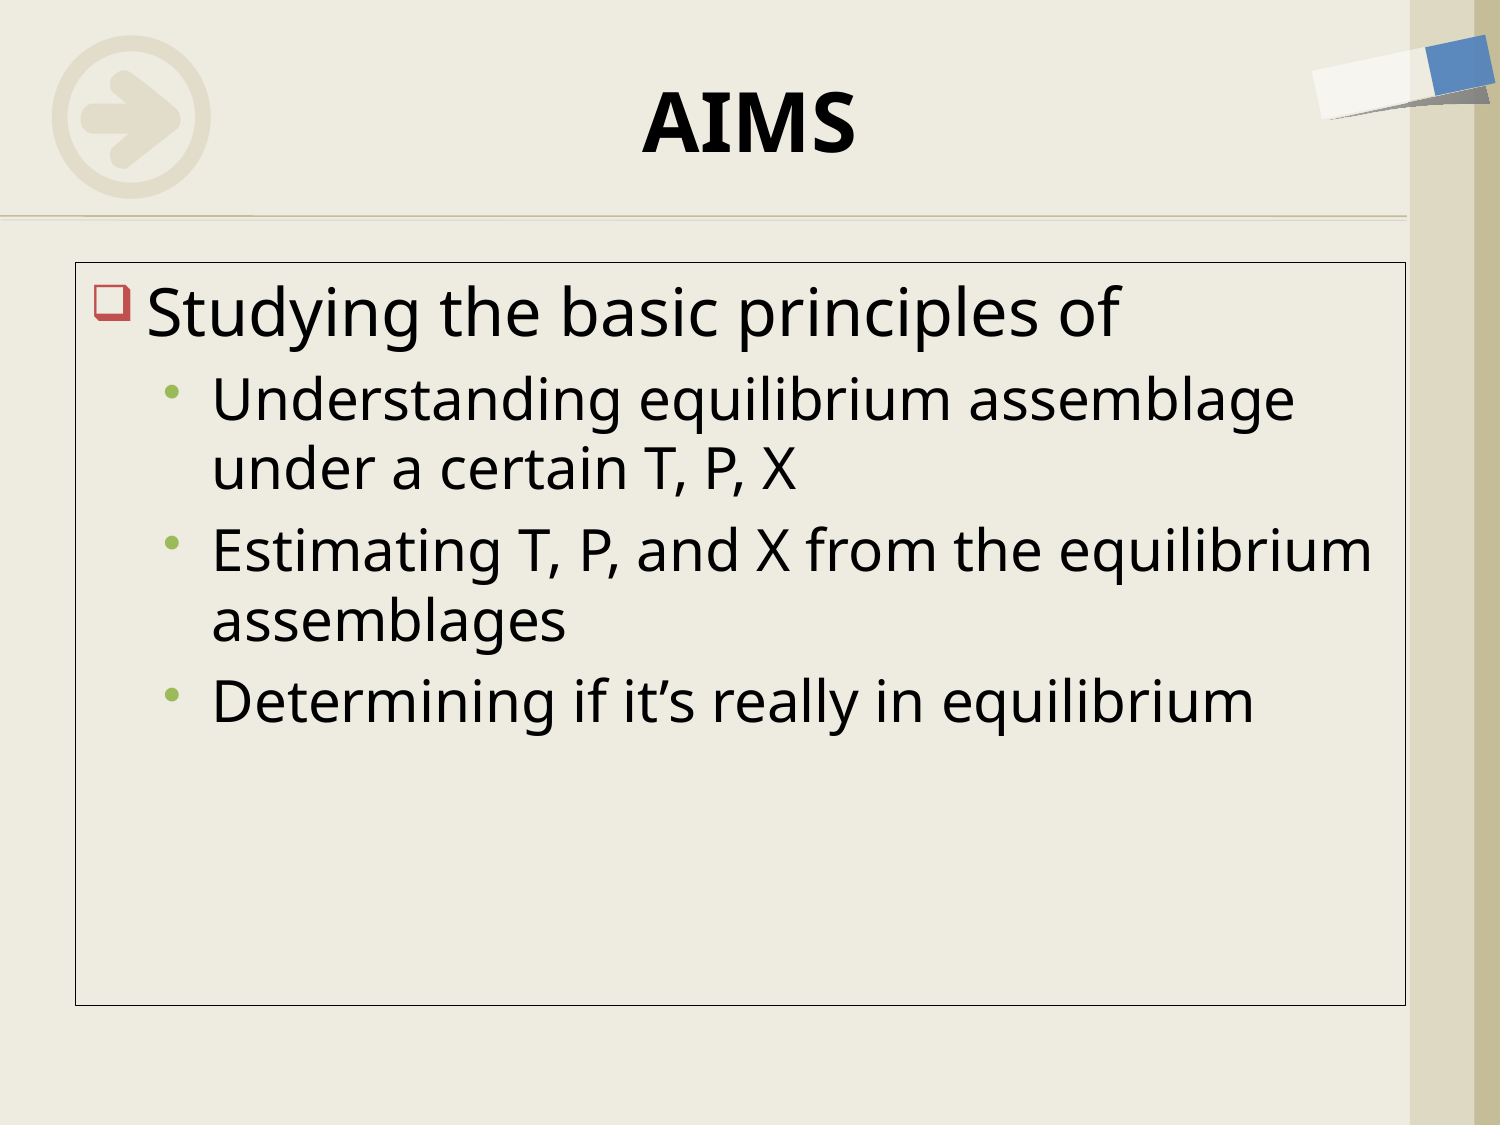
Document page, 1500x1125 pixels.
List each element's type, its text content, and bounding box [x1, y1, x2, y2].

list Studying the basic principles of Understanding equilibrium assemblage under a certain T, P, X Estimating T, P, and X from the equilibrium assemblages Determining if it’s really in equilibrium [75, 262, 1406, 1005]
title AIMS [75, 24, 1425, 213]
